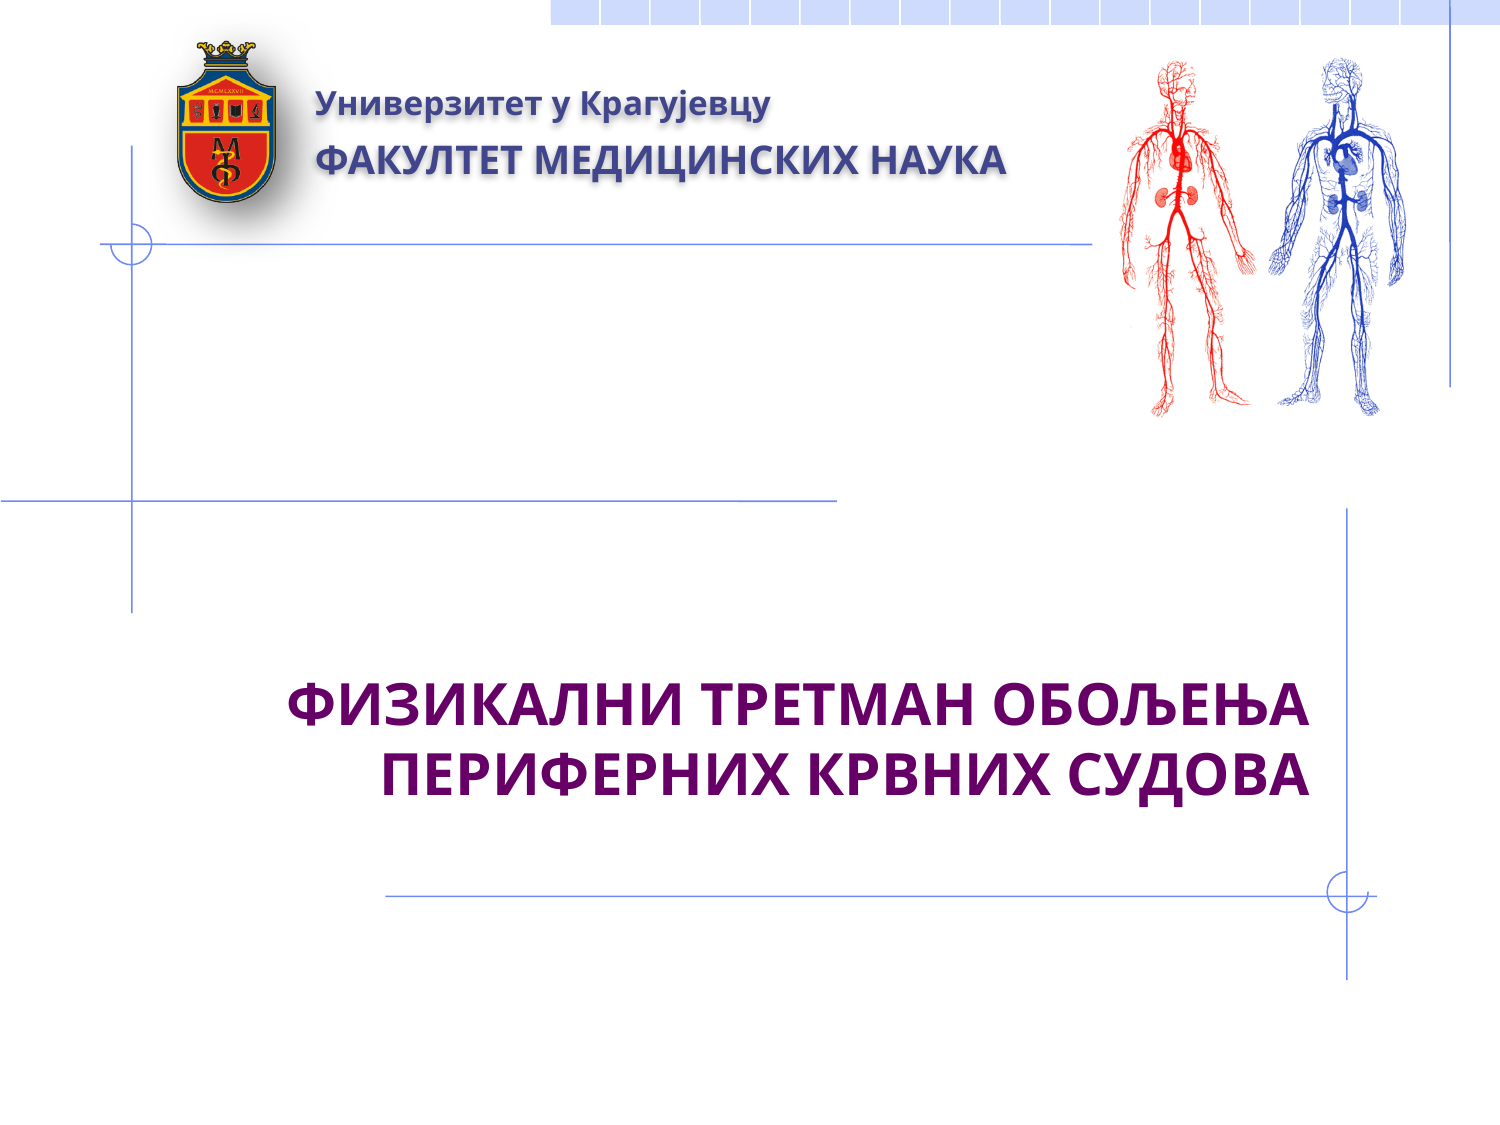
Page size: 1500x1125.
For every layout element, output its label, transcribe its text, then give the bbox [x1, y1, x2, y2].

picture [162, 36, 288, 207]
title ФИЗИКАЛНИ ТРЕТМАН ОБОЉЕЊА ПЕРИФЕРНИХ КРВНИХ СУДОВА [49, 687, 1326, 876]
picture [1112, 49, 1419, 427]
text_box Универзитет у Крaгујевцу ФАКУЛТЕТ МЕДИЦИНСКИХ НАУКА [304, 74, 1107, 190]
